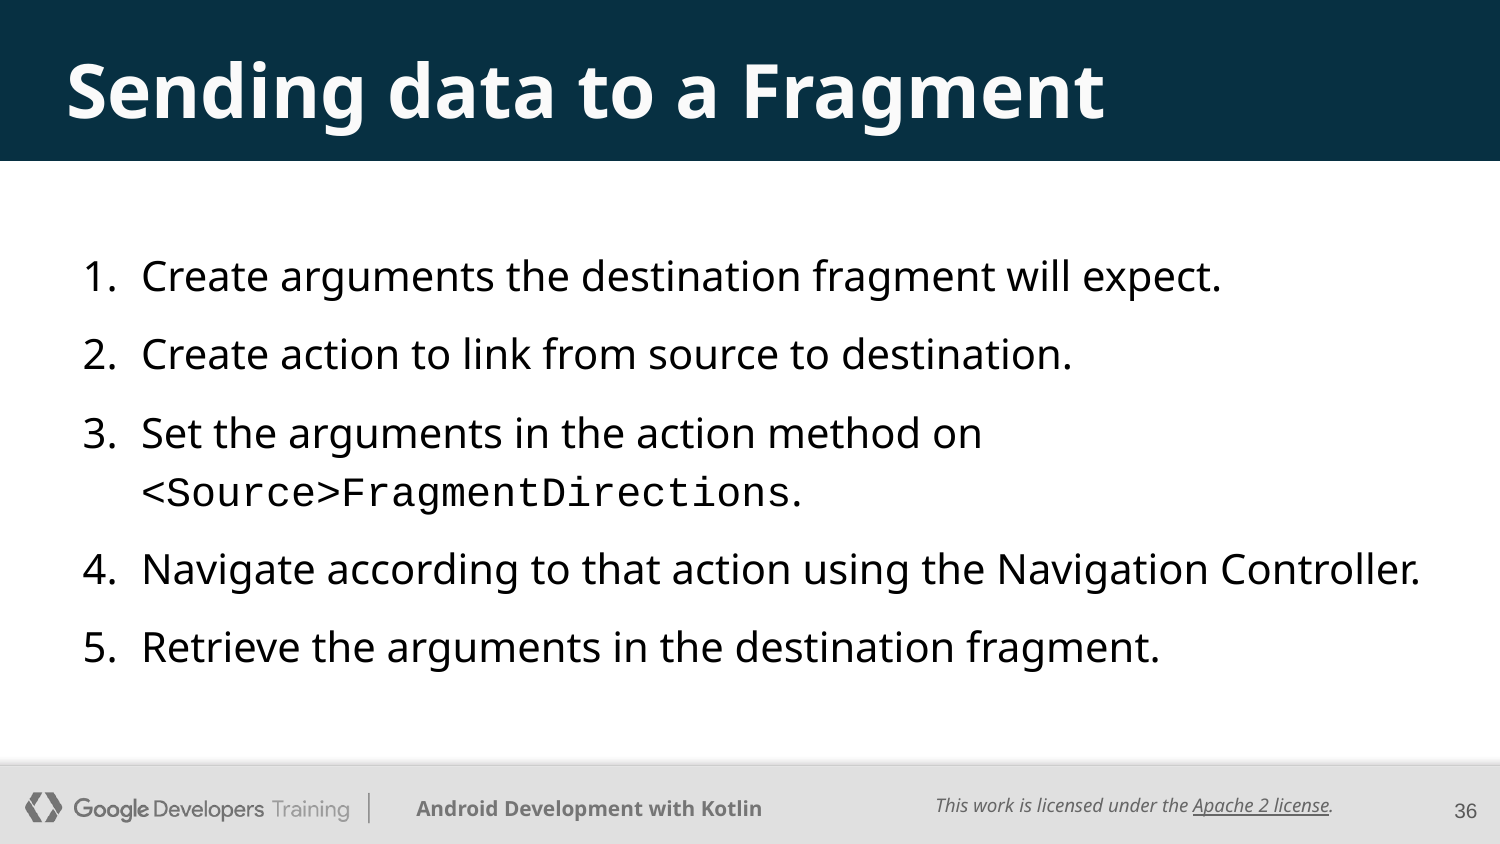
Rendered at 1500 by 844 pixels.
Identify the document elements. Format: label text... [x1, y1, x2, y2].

picture [0, 161, 1500, 844]
list Create arguments the destination fragment will expect. Create action to link from source to destination. Set the arguments in the action method on <Source>FragmentDirections. Navigate according to that action using the Navigation Controller. Retrieve the arguments in the destination fragment. [51, 227, 1449, 694]
title Sending data to a Fragment [51, 28, 1449, 122]
slide_number ‹#› [1402, 777, 1493, 842]
